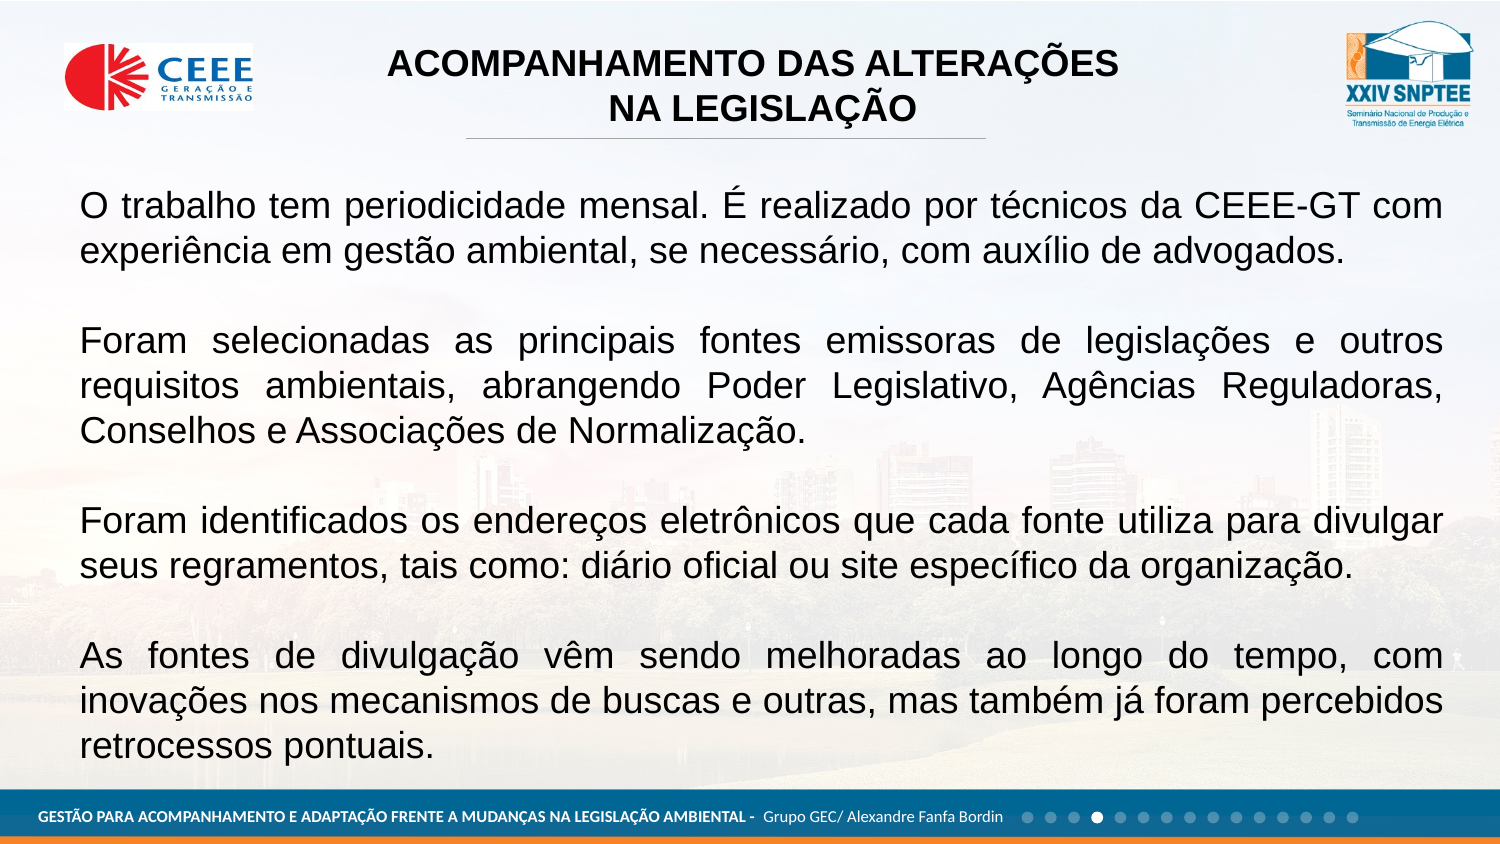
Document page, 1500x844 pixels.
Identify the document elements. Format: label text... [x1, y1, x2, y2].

picture [0, 812, 1500, 844]
text_box [1089, 809, 1106, 826]
text_box O trabalho tem periodicidade mensal. É realizado por técnicos da CEEE-GT com experiência em gestão ambiental, se necessário, com auxílio de advogados. Foram selecionadas as principais fontes emissoras de legislações e outros requisitos ambientais, abrangendo Poder Legislativo, Agências Reguladoras, Conselhos e Associações de Normalização. Foram identificados os endereços eletrônicos que cada fonte utiliza para divulgar seus regramentos, tais como: diário oficial ou site específico da organização. As fontes de divulgação vêm sendo melhoradas ao longo do tempo, com inovações nos mecanismos de buscas e outras, mas também já foram percebidos retrocessos pontuais. [64, 173, 1459, 774]
picture [0, 1, 1500, 789]
text_box ACOMPANHAMENTO DAS ALTERAÇÕES NA LEGISLAÇÃO [371, 32, 1144, 137]
